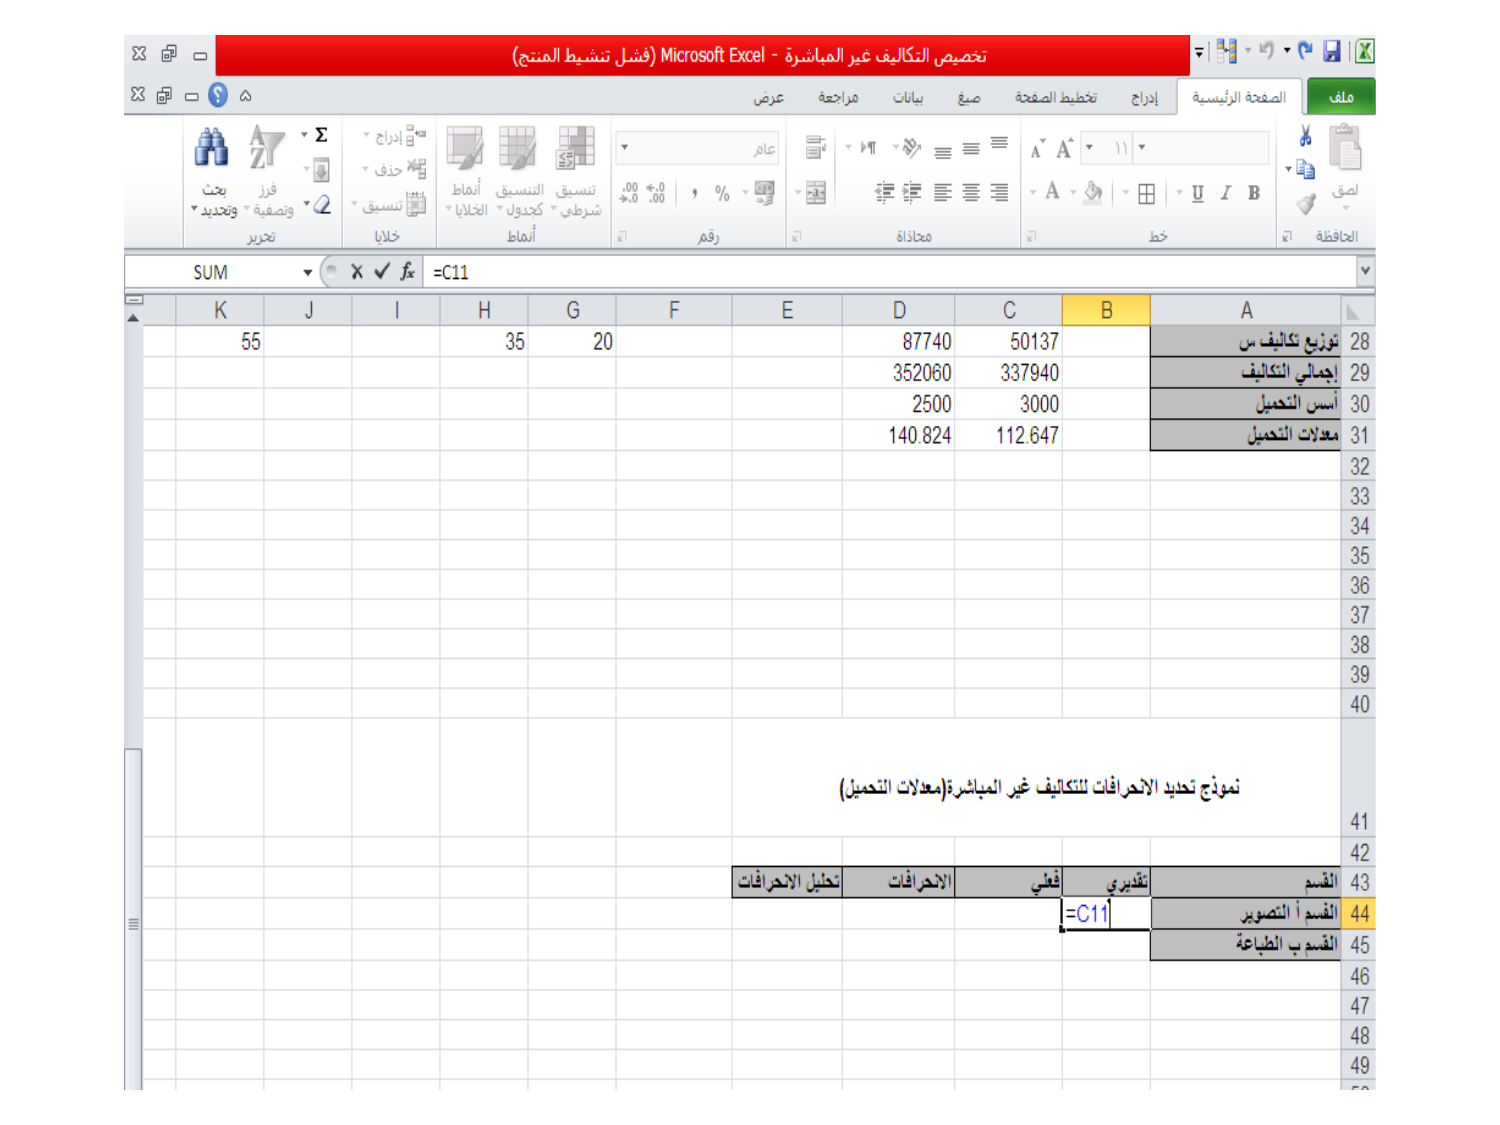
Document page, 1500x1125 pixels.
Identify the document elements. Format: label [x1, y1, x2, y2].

picture [123, 34, 1376, 1091]
